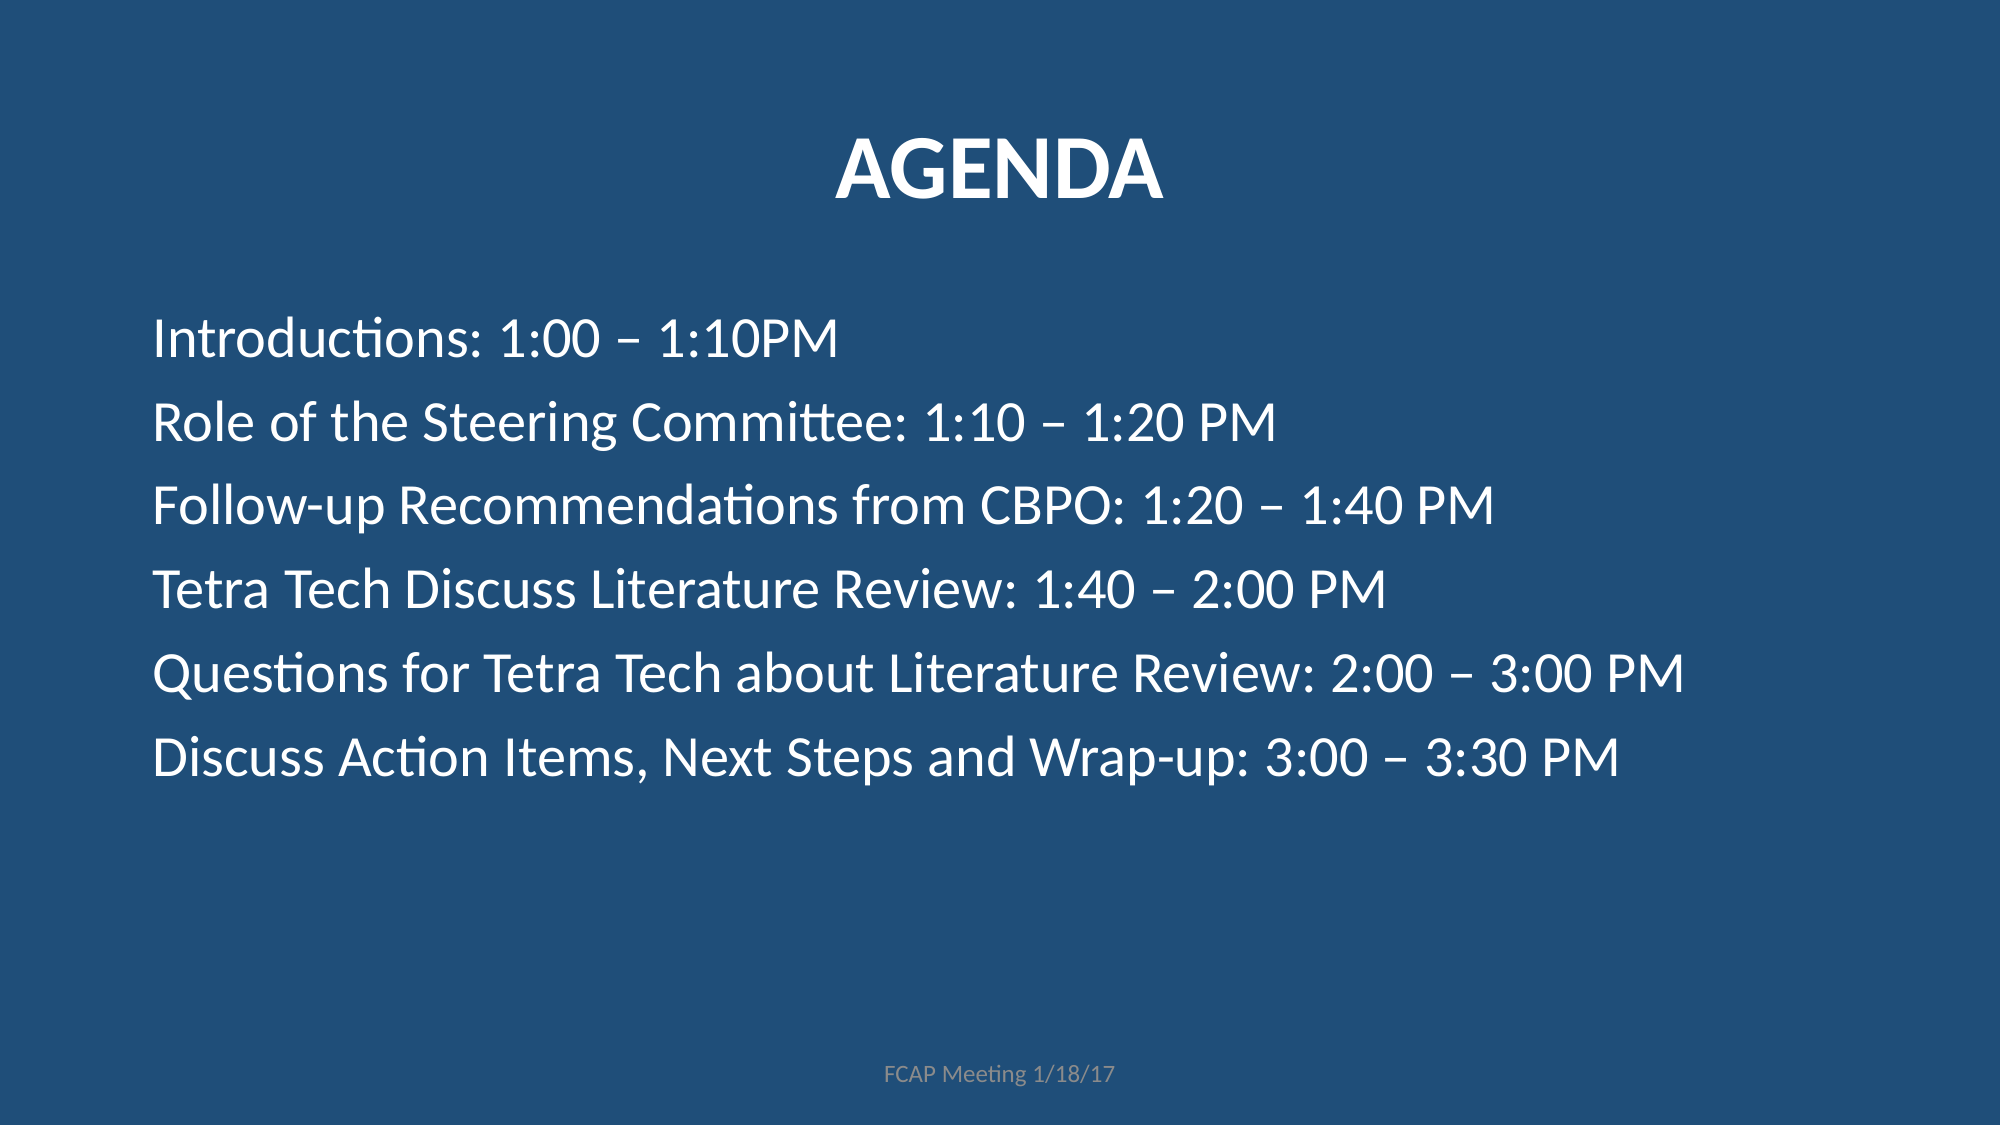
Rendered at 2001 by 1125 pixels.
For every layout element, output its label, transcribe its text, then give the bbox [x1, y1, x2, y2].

list Introductions: 1:00 – 1:10PM Role of the Steering Committee: 1:10 – 1:20 PM Follow-up Recommendations from CBPO: 1:20 – 1:40 PM Tetra Tech Discuss Literature Review: 1:40 – 2:00 PM Questions for Tetra Tech about Literature Review: 2:00 – 3:00 PM Discuss Action Items, Next Steps and Wrap-up: 3:00 – 3:30 PM [137, 299, 1863, 1014]
footer FCAP Meeting 1/18/17 [662, 1042, 1338, 1103]
title AGENDA [137, 59, 1863, 278]
